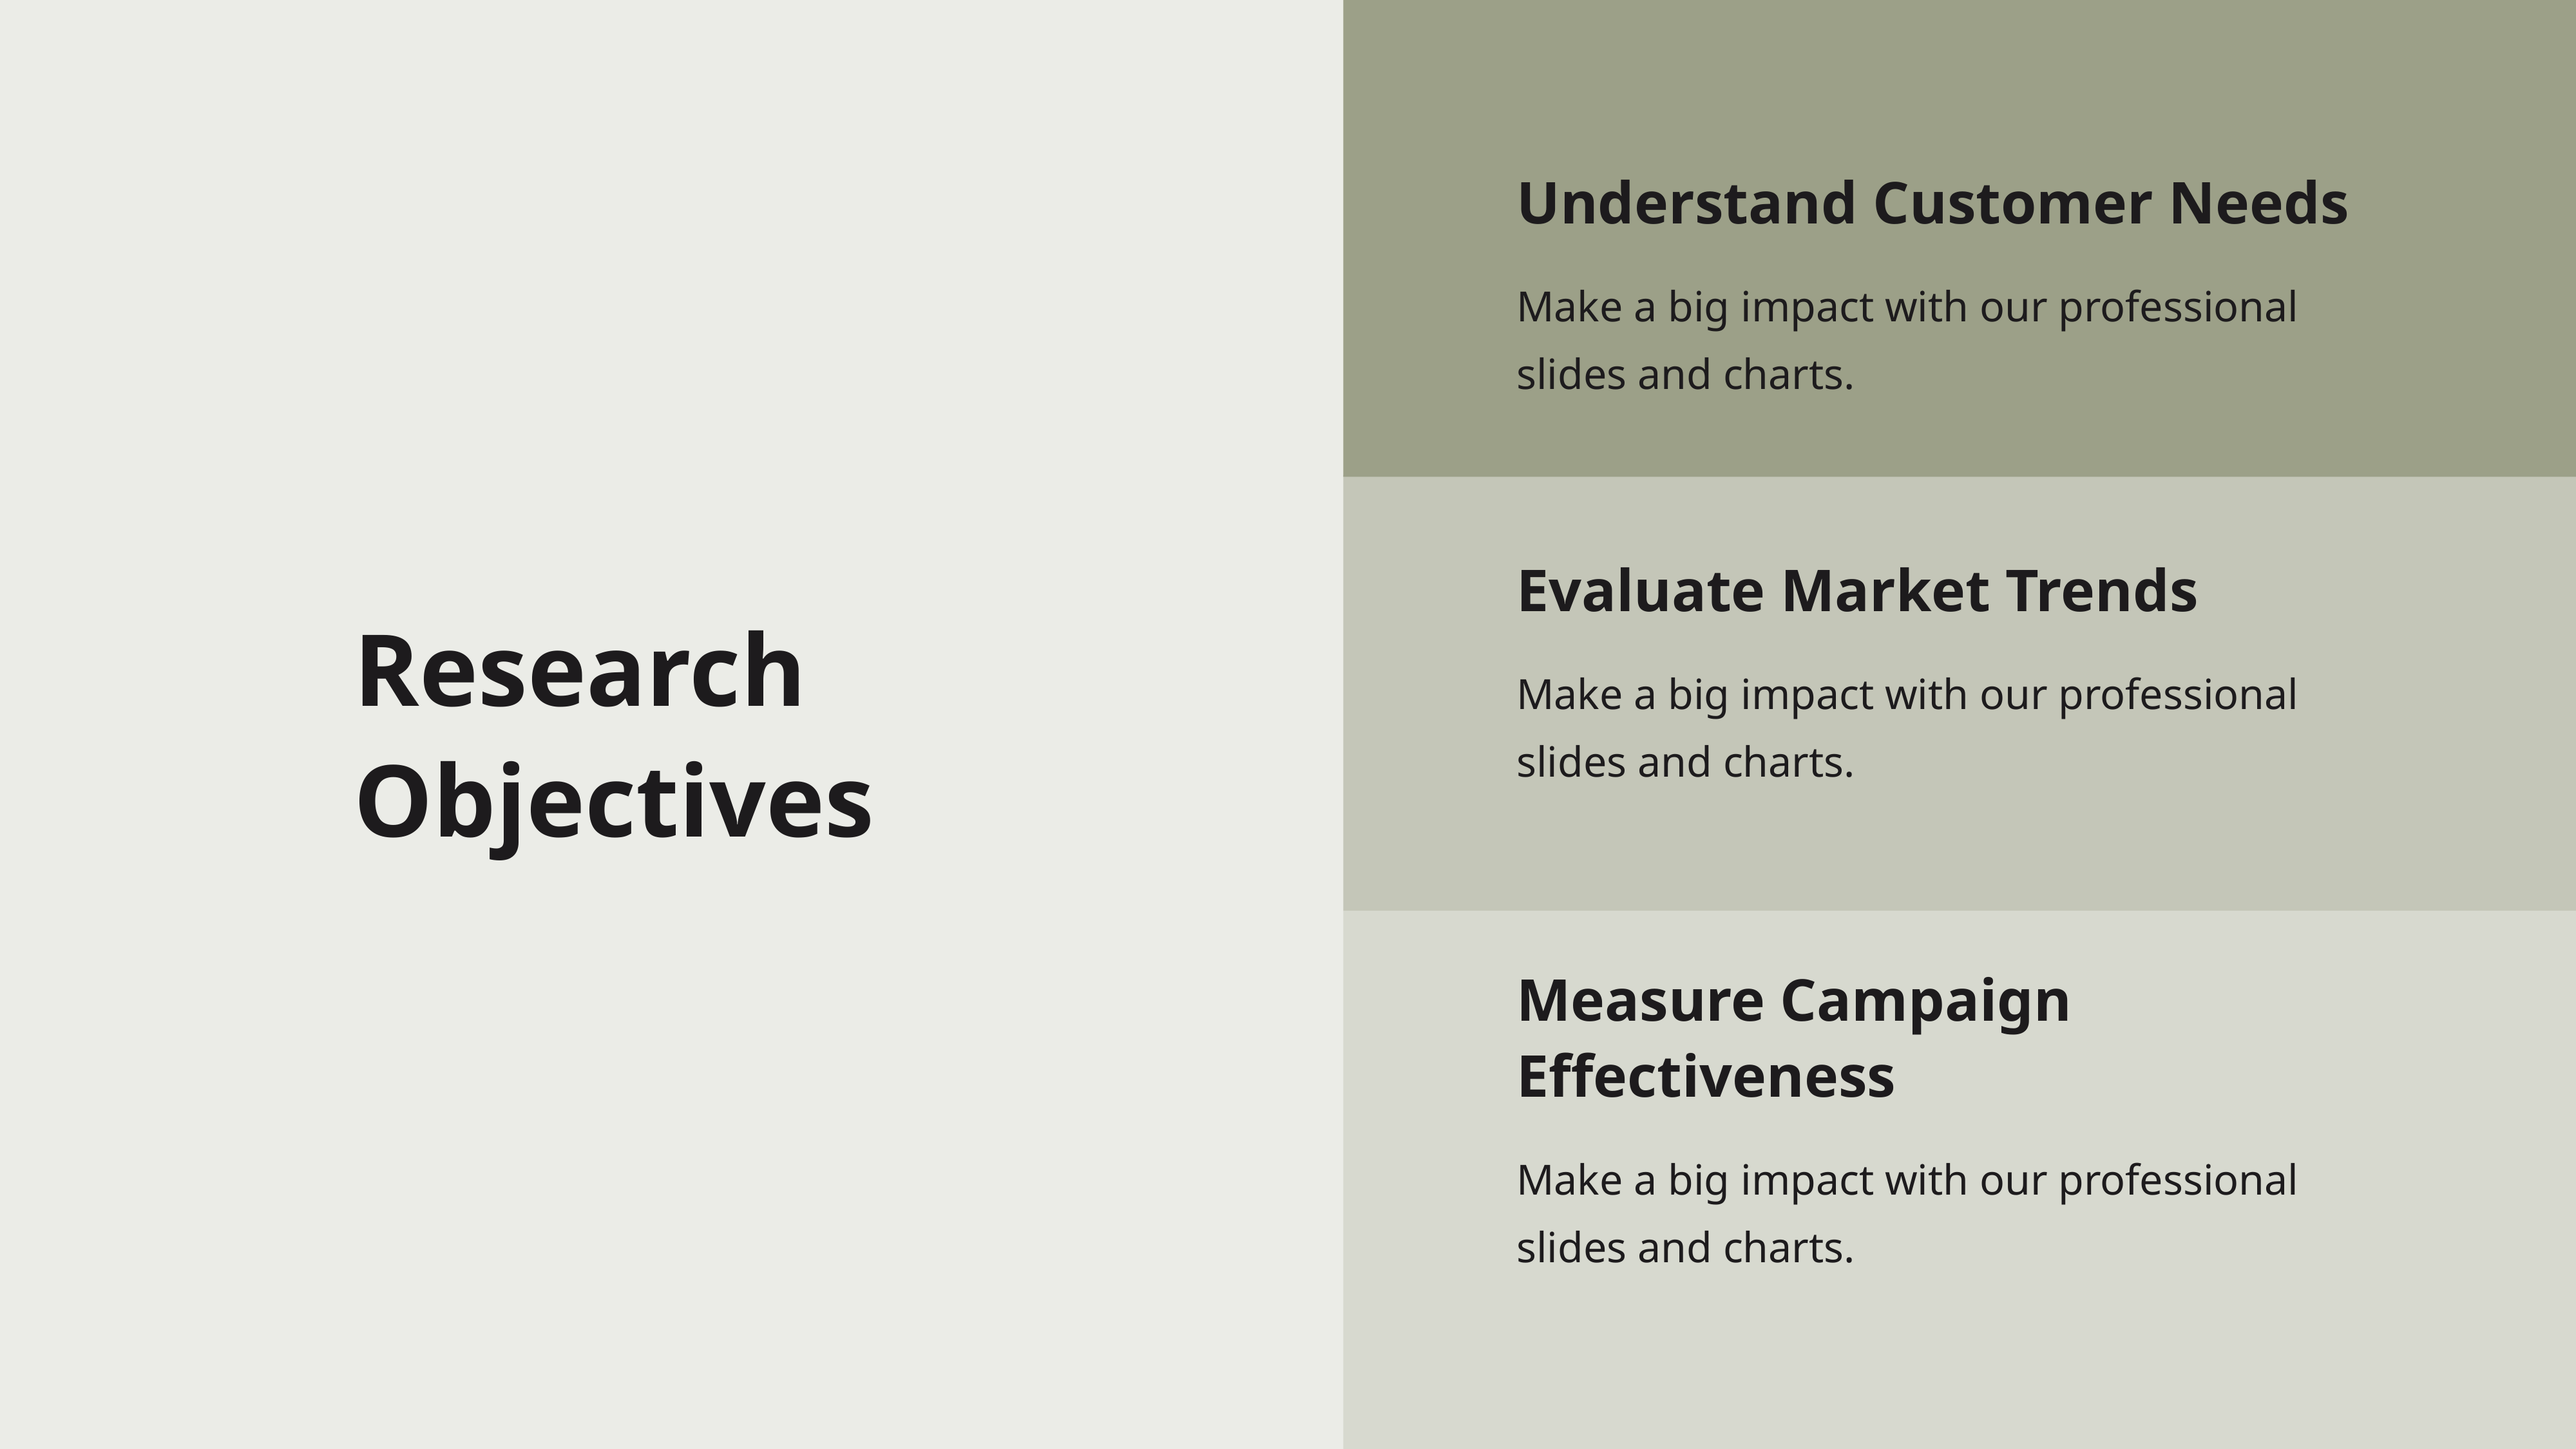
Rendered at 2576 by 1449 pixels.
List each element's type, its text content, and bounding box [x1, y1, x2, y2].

text_box Research Objectives [345, 590, 919, 862]
text_box [1342, 477, 2576, 911]
text_box Understand Customer Needs [1507, 154, 2411, 240]
text_box Measure Campaign Effectiveness [1507, 951, 2411, 1113]
text_box Make a big impact with our professional slides and charts. [1507, 1130, 2411, 1276]
text_box [1342, 911, 2576, 1449]
text_box [1342, 0, 2576, 477]
text_box Make a big impact with our professional slides and charts. [1507, 645, 2411, 790]
text_box Make a big impact with our professional slides and charts. [1507, 257, 2411, 402]
text_box Evaluate Market Trends [1507, 542, 2411, 628]
